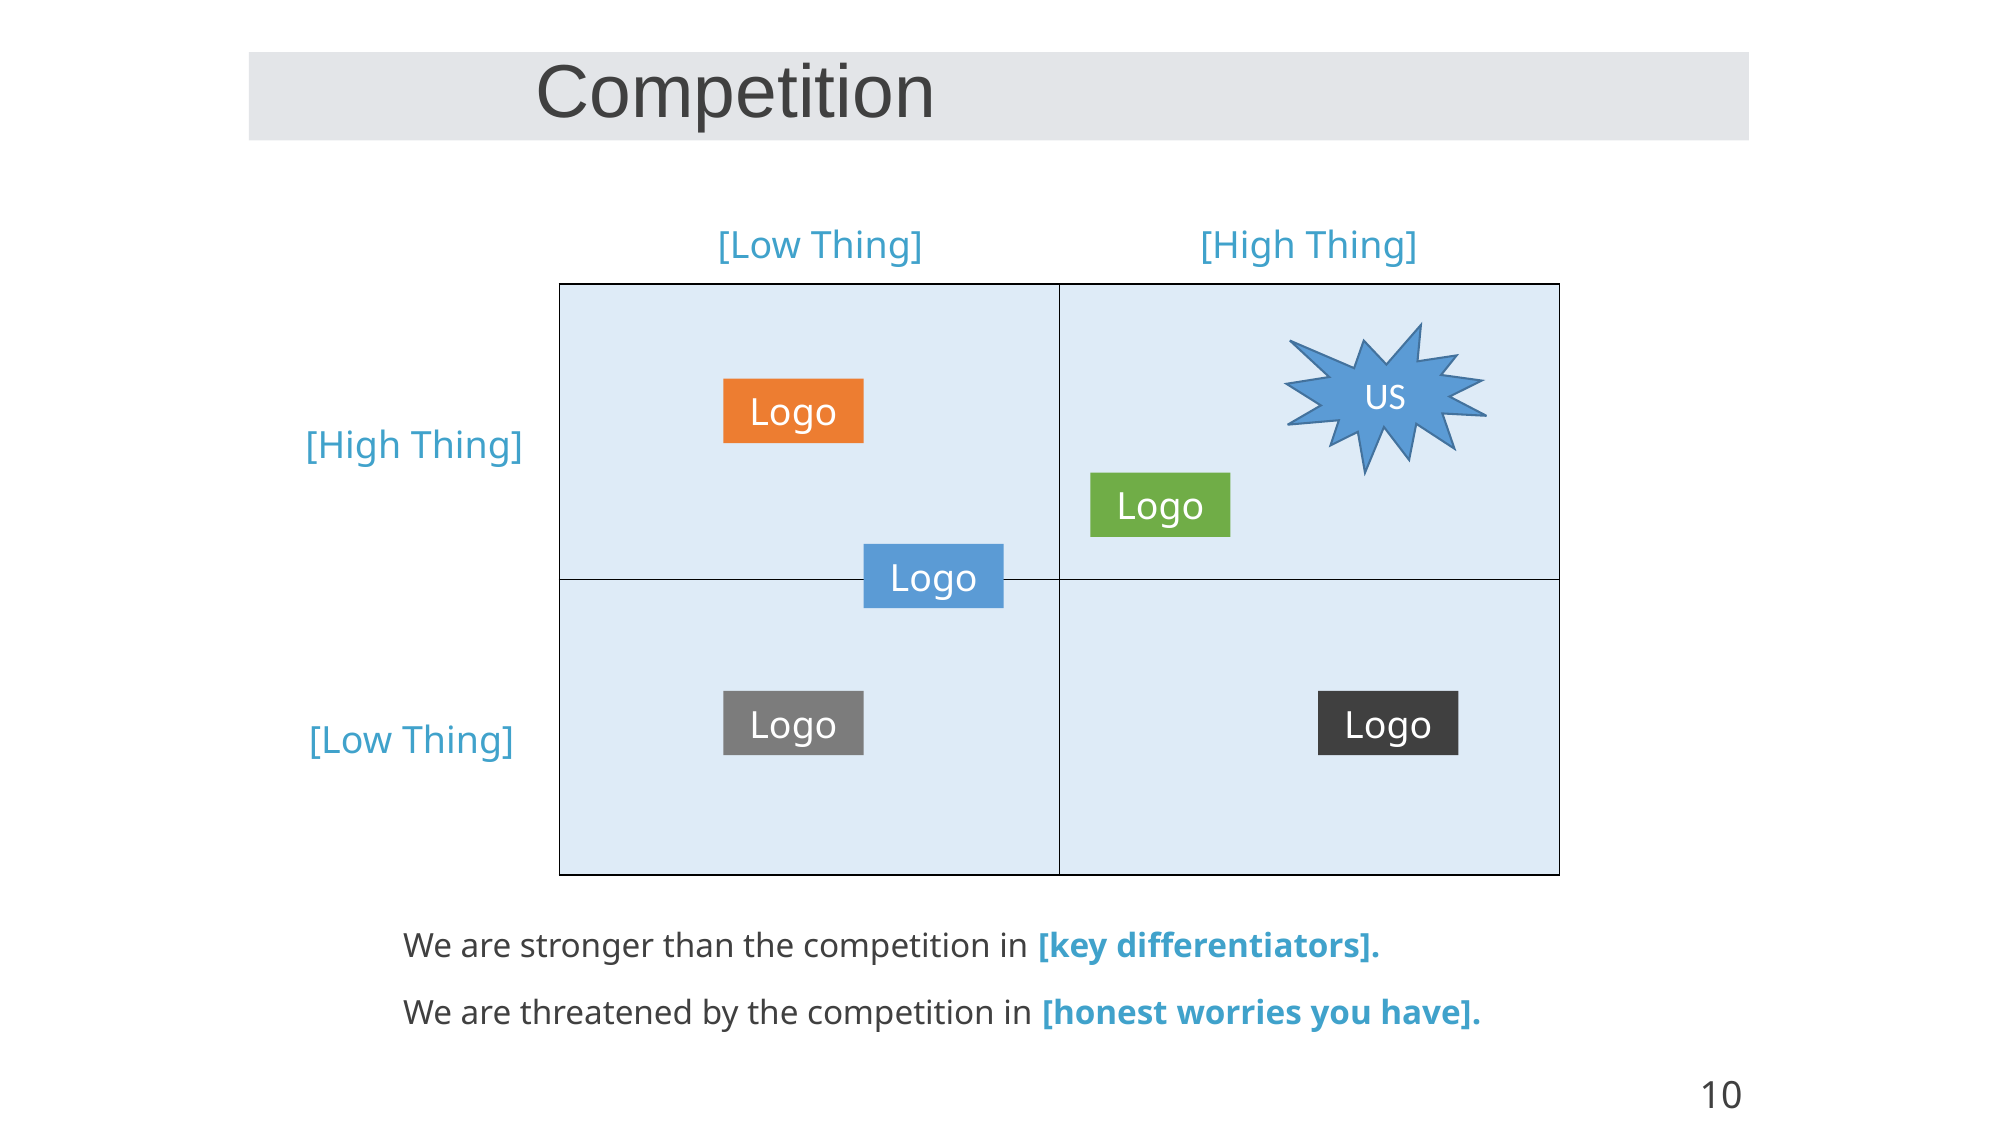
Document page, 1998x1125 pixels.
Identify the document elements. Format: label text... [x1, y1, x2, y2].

text_box [1526, 52, 1749, 141]
text_box [High Thing] [290, 413, 539, 474]
text_box Logo [863, 543, 1004, 609]
text_box [High Thing] [1185, 213, 1433, 274]
text_box Logo [723, 378, 864, 444]
table_cell [1060, 580, 1559, 874]
table_header [1060, 285, 1559, 579]
text_box US [1283, 321, 1487, 477]
text_box Logo [723, 690, 864, 756]
table_header [560, 285, 1059, 579]
text_box [Low Thing] [702, 213, 938, 274]
text_box [Low Thing] [294, 708, 530, 769]
text_box Logo [1318, 690, 1459, 756]
text_box We are stronger than the competition in [key differentiators]. We are threatened by the competition in [honest worries you have]. [388, 896, 1702, 1040]
list Competition [520, 52, 1526, 141]
text_box [248, 52, 520, 141]
text_box Logo [1090, 472, 1231, 538]
text_box 10 [1684, 1063, 1758, 1124]
table_cell [560, 580, 1059, 874]
